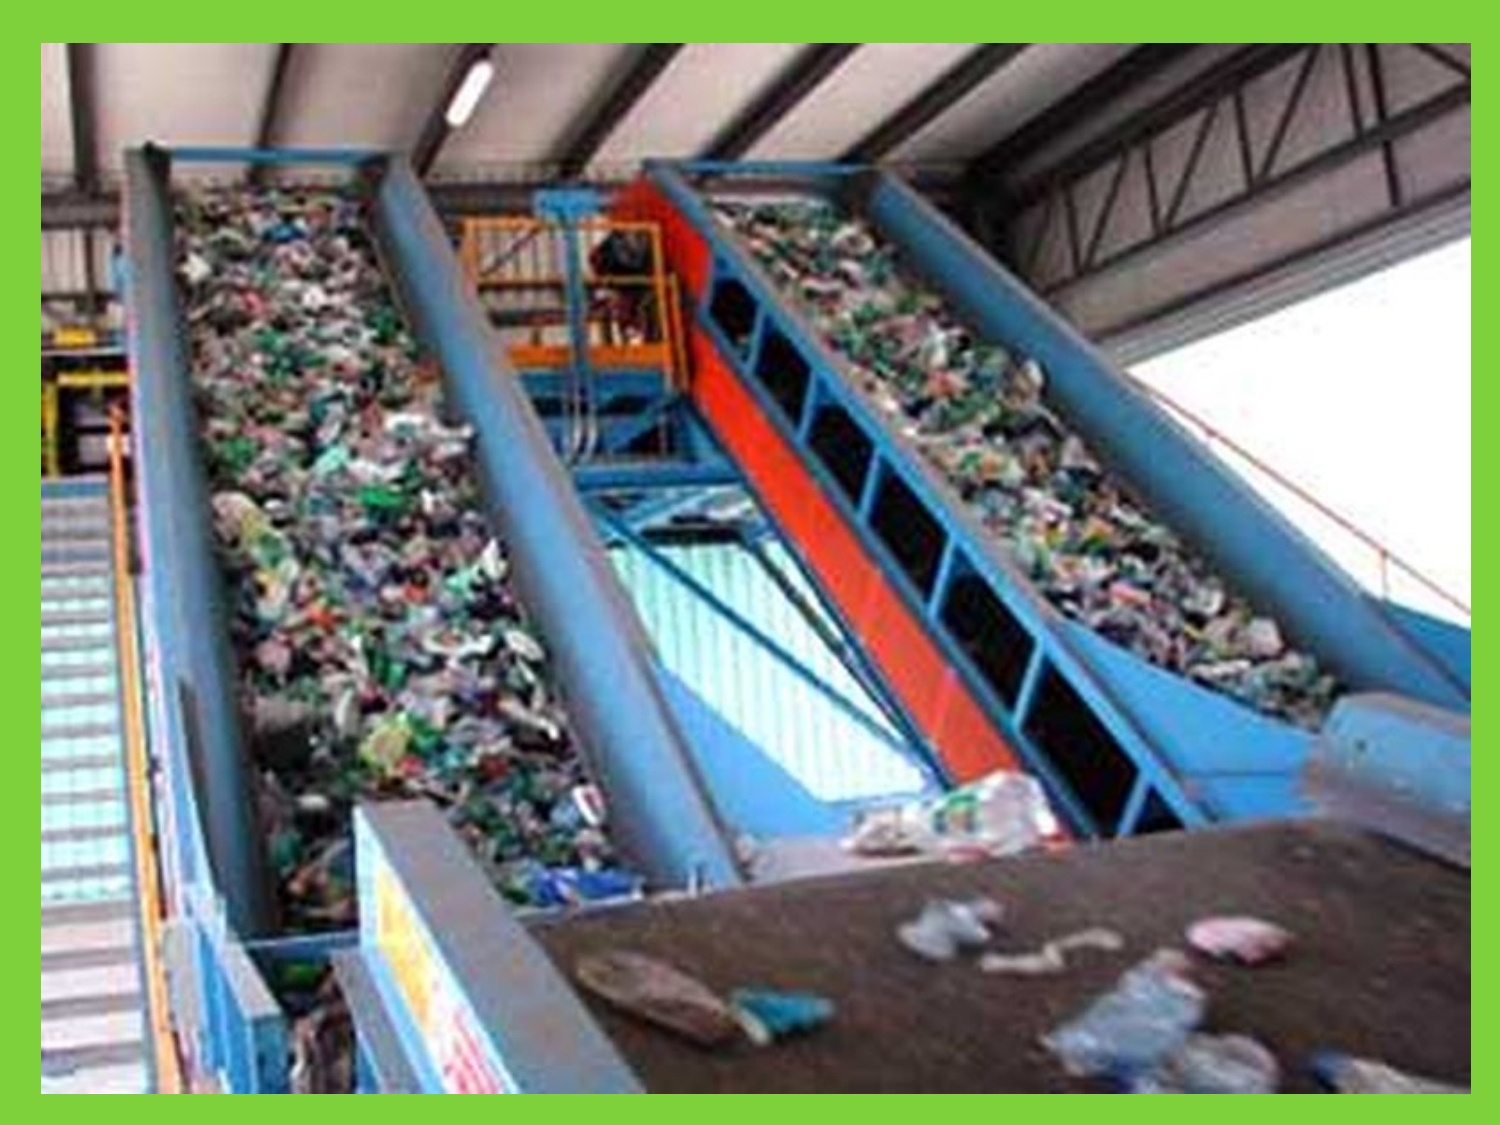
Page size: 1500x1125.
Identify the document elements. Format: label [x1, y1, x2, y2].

picture [40, 42, 1471, 1095]
